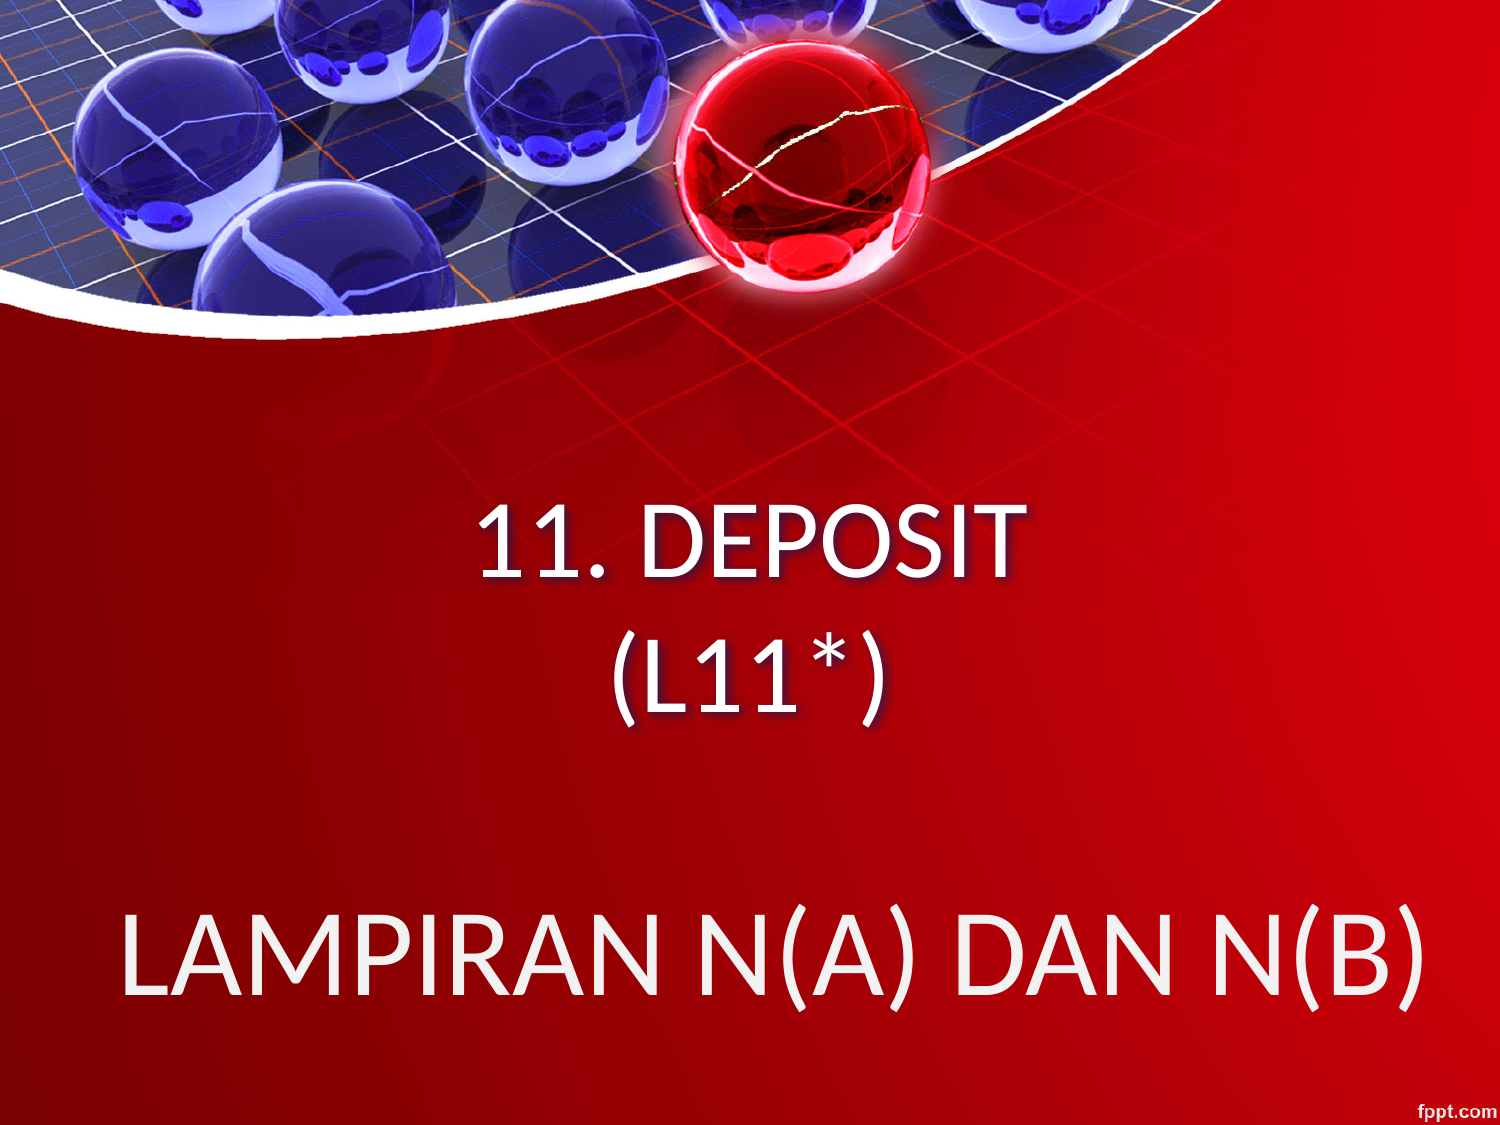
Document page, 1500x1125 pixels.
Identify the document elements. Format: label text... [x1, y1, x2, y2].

subtitle LAMPIRAN N(A) DAN N(B) [98, 863, 1452, 964]
title 11. DEPOSIT (L11*) [23, 537, 1475, 663]
picture [0, 0, 1500, 1125]
